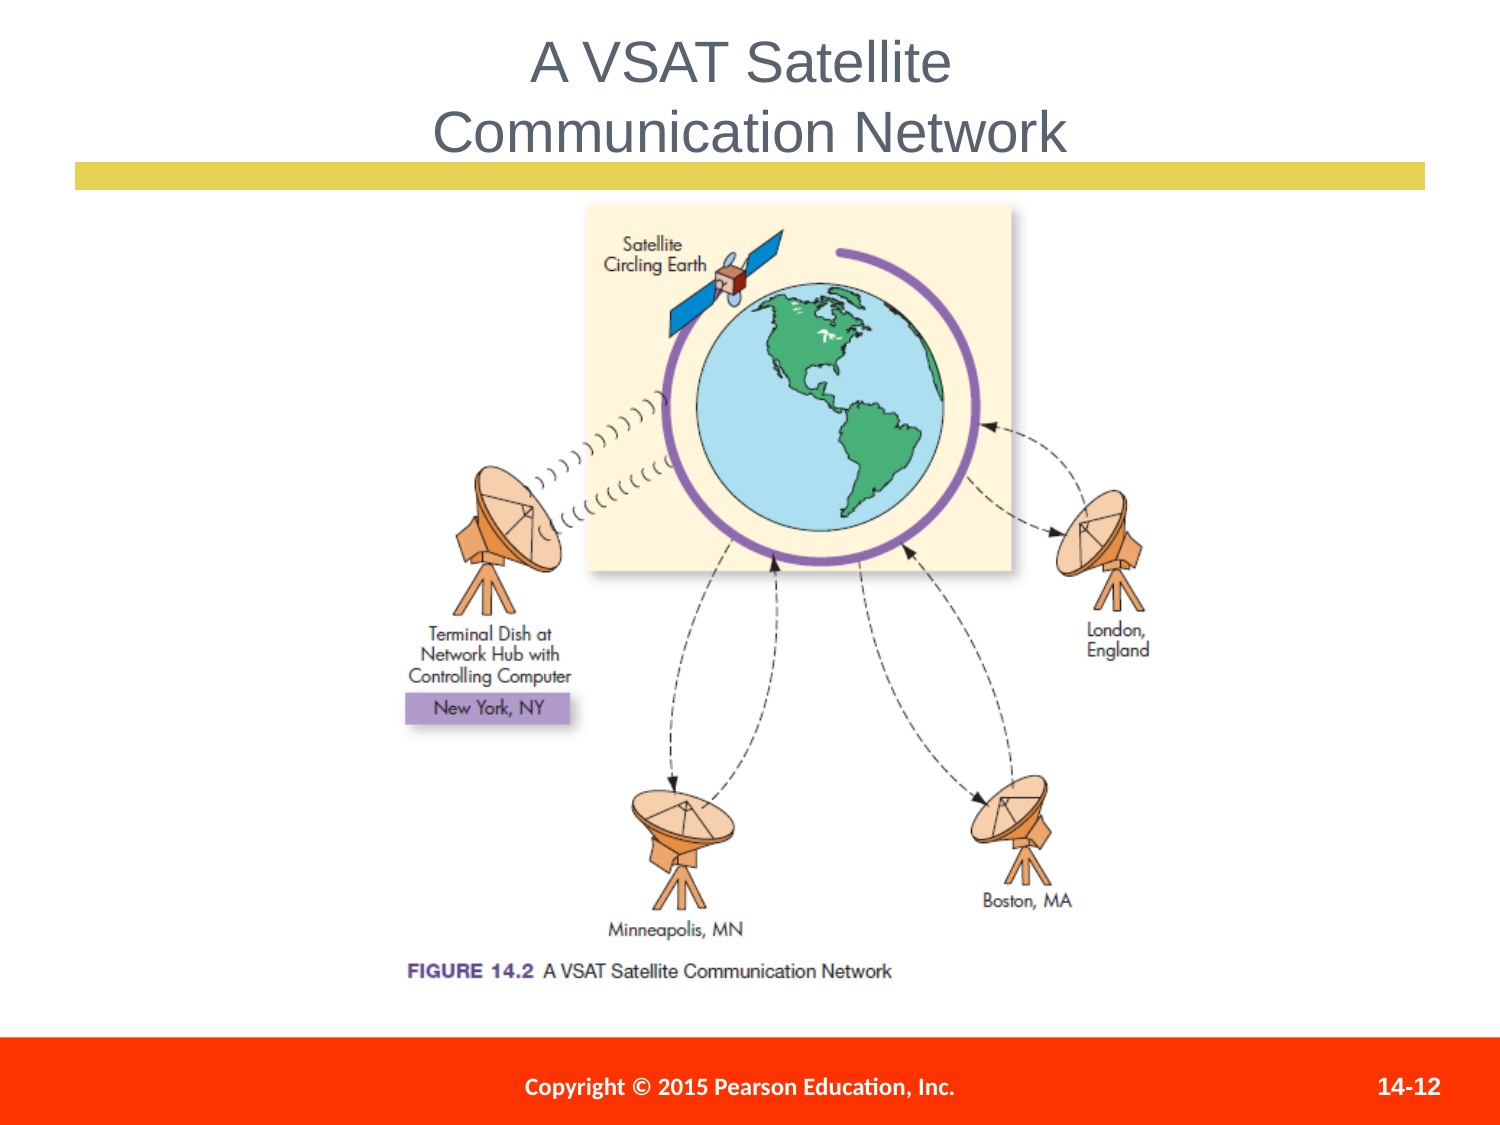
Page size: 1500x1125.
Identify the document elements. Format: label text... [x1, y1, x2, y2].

picture [362, 199, 1189, 1013]
title A VSAT Satellite Communication Network [74, 0, 1426, 188]
